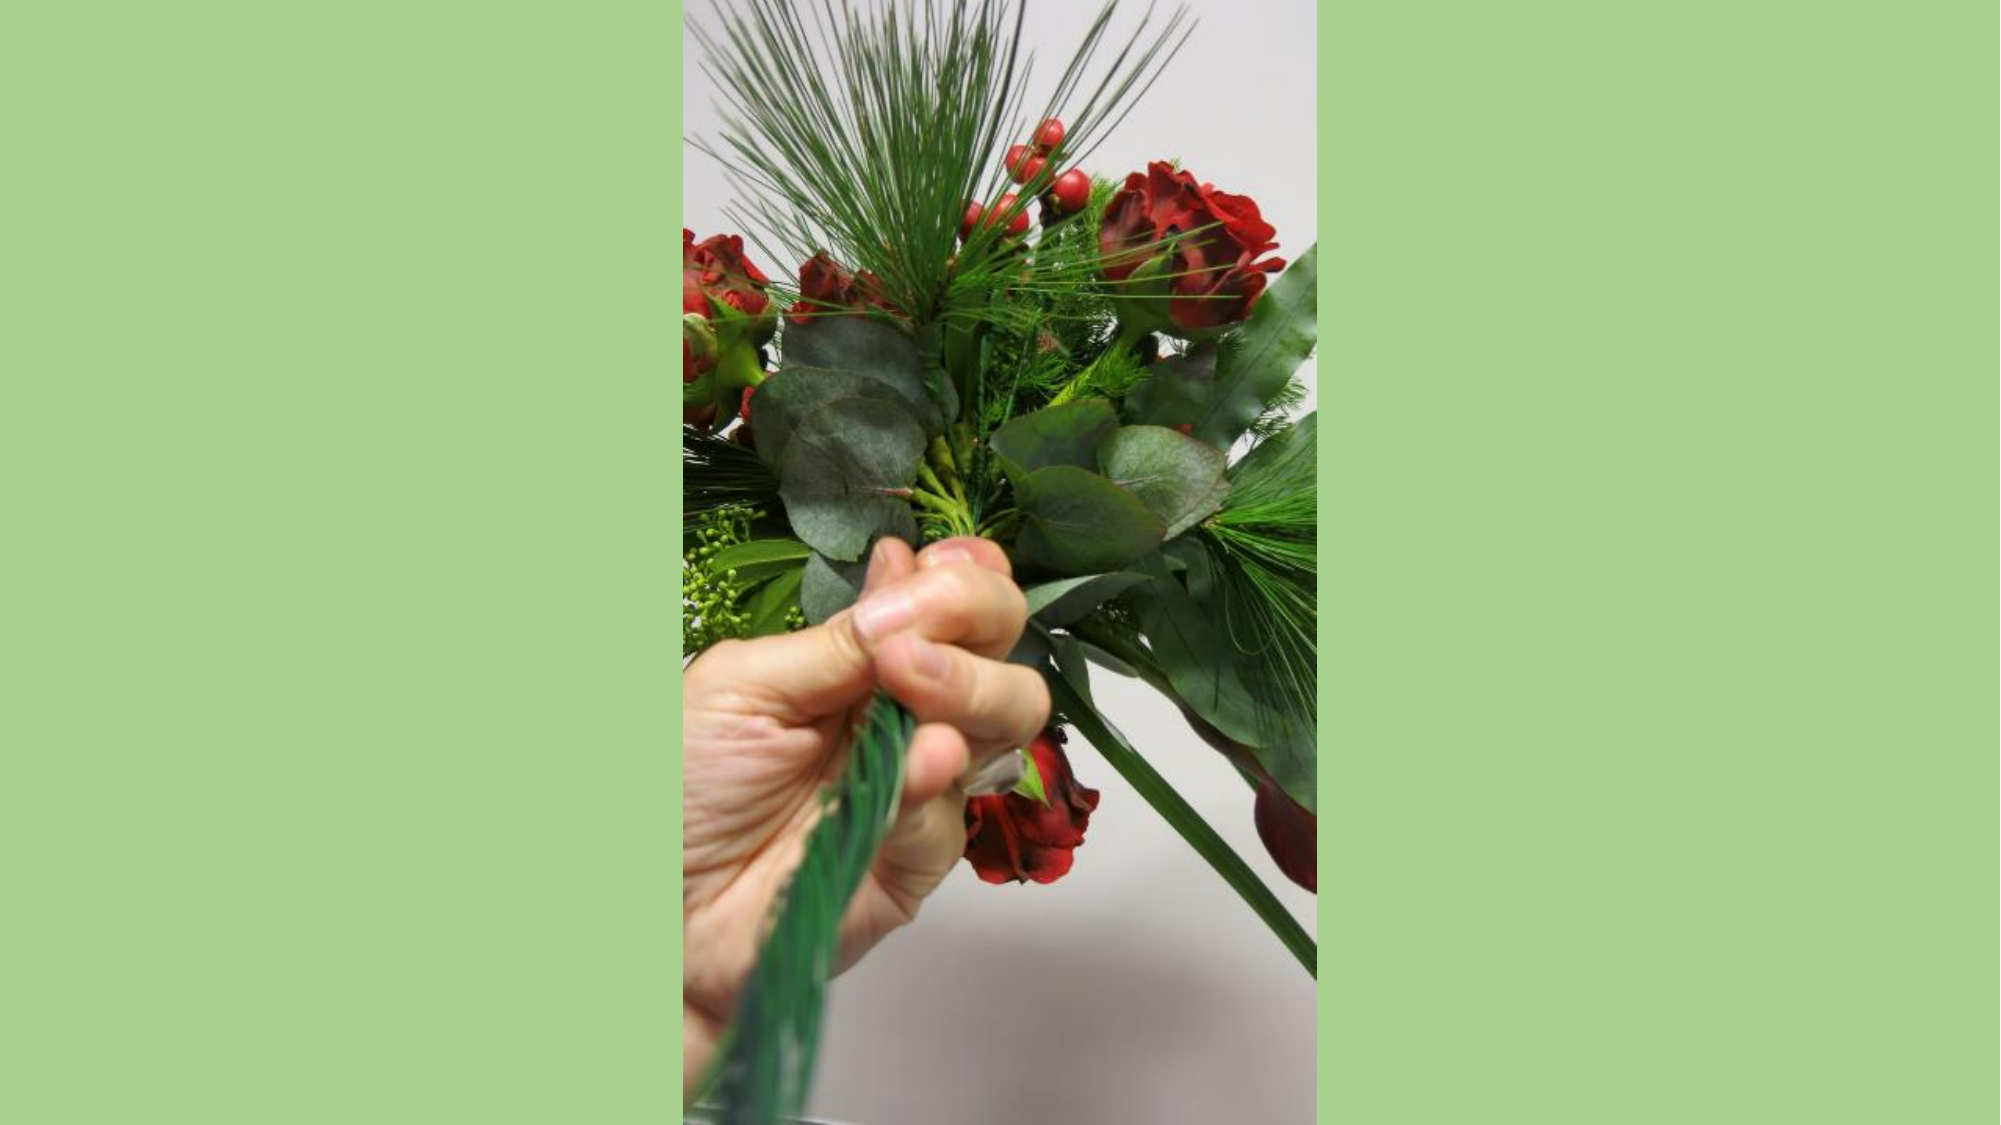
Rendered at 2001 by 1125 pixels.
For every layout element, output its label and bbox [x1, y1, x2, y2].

picture [683, 0, 1317, 1125]
